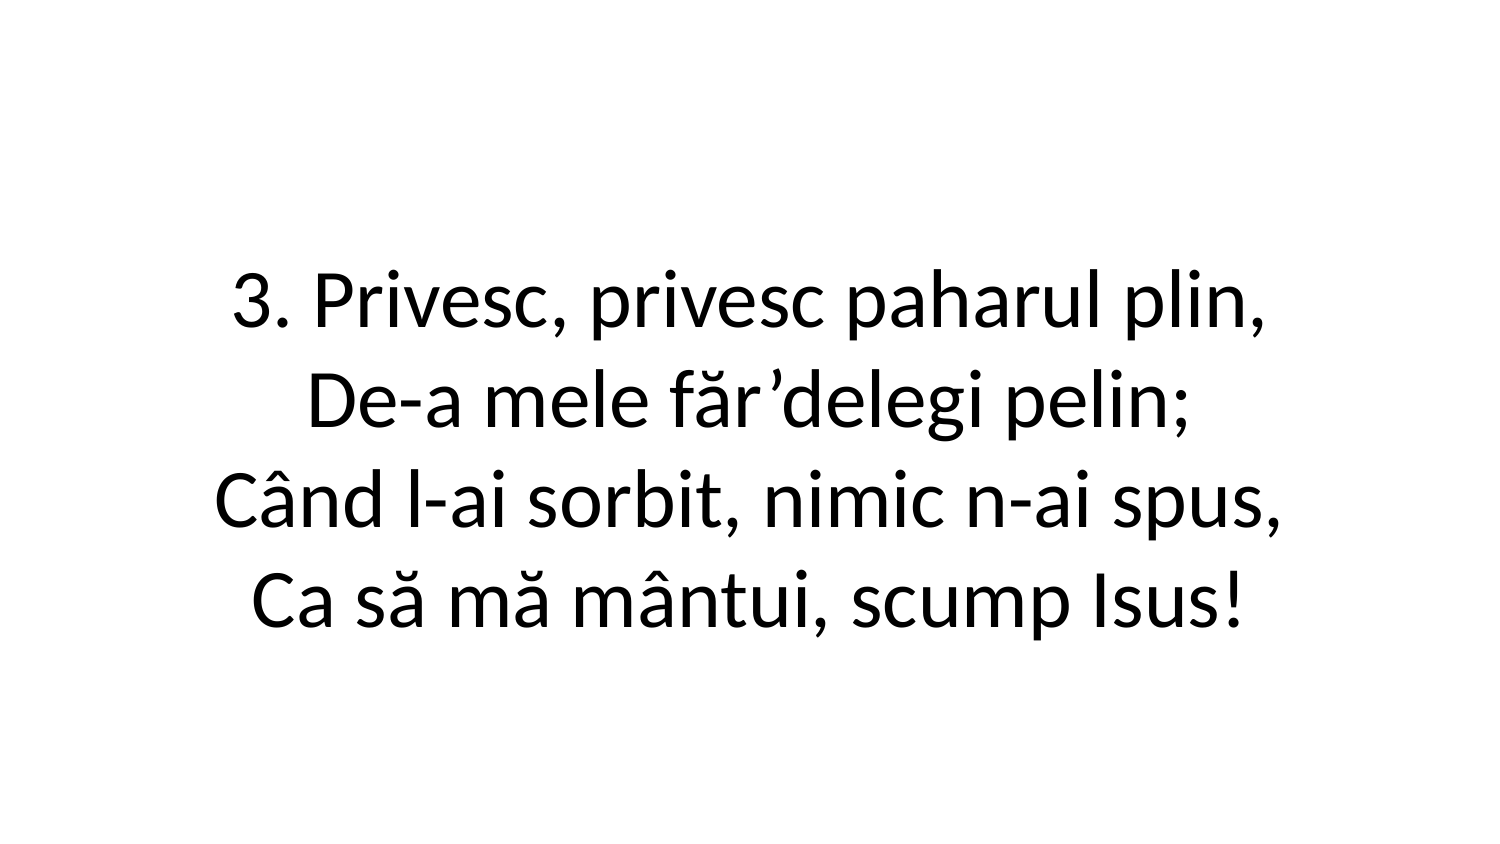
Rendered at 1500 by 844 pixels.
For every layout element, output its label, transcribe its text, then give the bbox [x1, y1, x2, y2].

text_box 3. Privesc, privesc paharul plin, De-a mele făr’delegi pelin; Când l-ai sorbit, nimic n-ai spus, Ca să mă mântui, scump Isus! [199, 192, 1301, 652]
